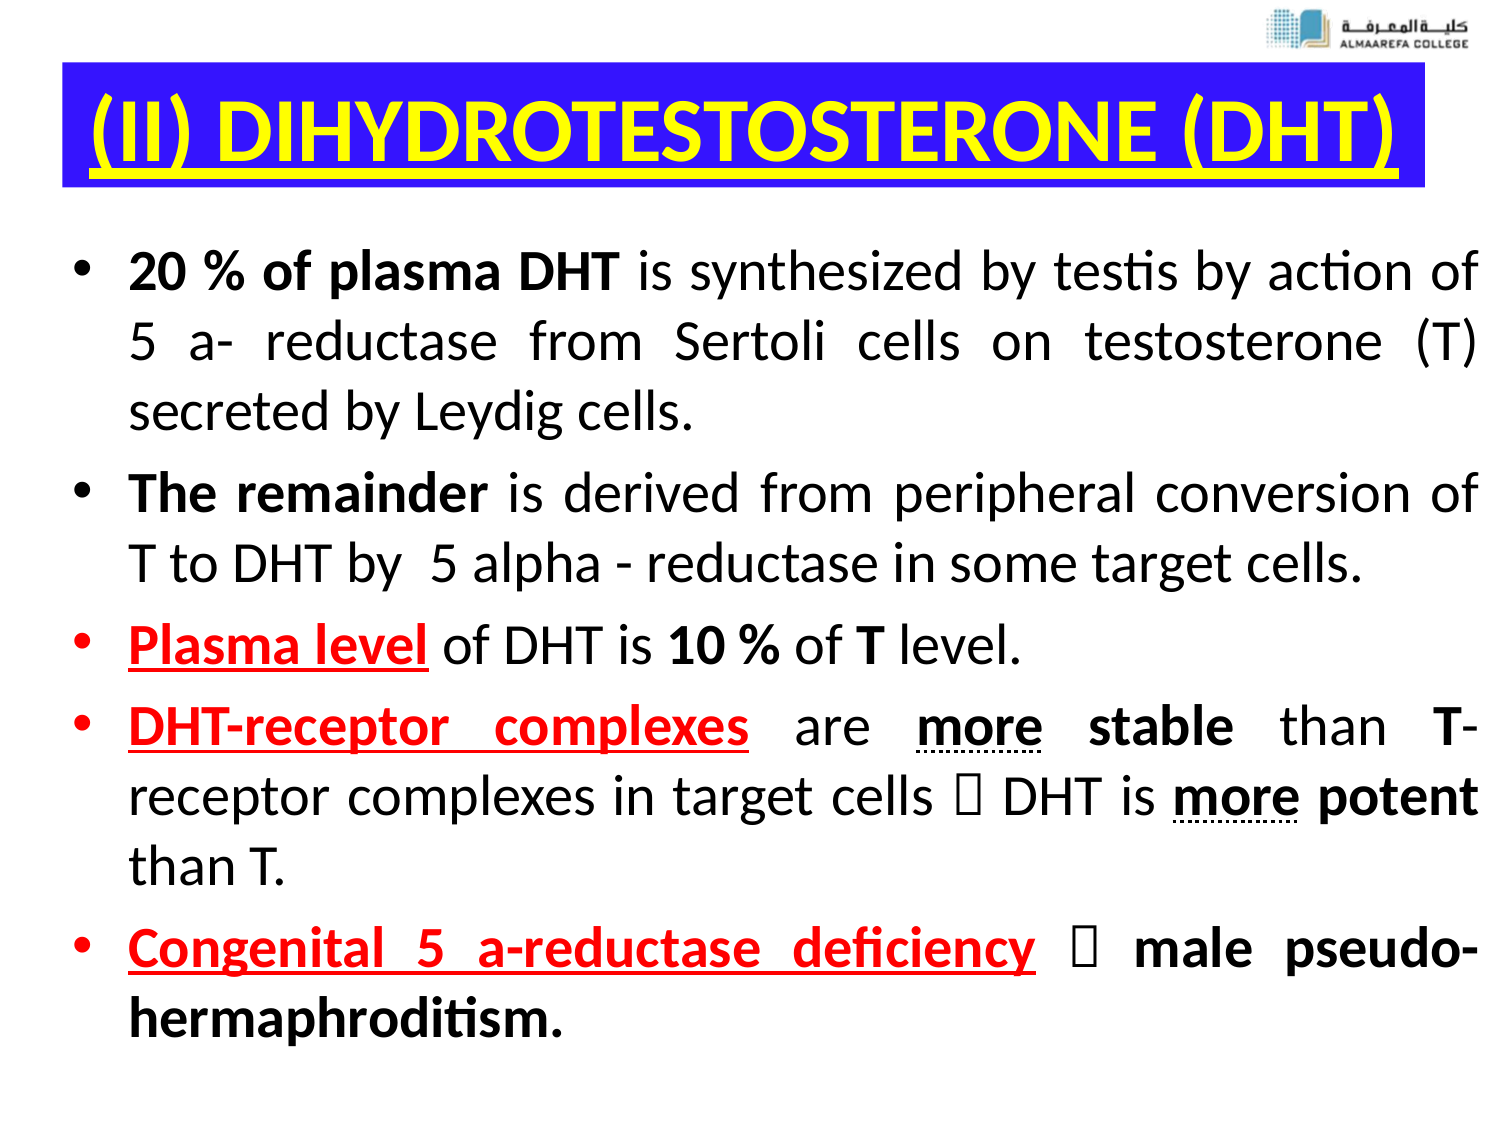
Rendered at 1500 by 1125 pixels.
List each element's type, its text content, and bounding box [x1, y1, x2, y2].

picture [1262, 0, 1473, 65]
list 20 % of plasma DHT is synthesized by testis by action of 5 a- reductase from Sertoli cells on testosterone (T) secreted by Leydig cells. The remainder is derived from peripheral conversion of T to DHT by 5 alpha - reductase in some target cells. Plasma level of DHT is 10 % of T level. DHT-receptor complexes are more stable than T- receptor complexes in target cells  DHT is more potent than T. Congenital 5 a-reductase deficiency  male pseudo-hermaphroditism. [57, 224, 1495, 1088]
title (II) DIHYDROTESTOSTERONE (DHT) [62, 62, 1425, 188]
